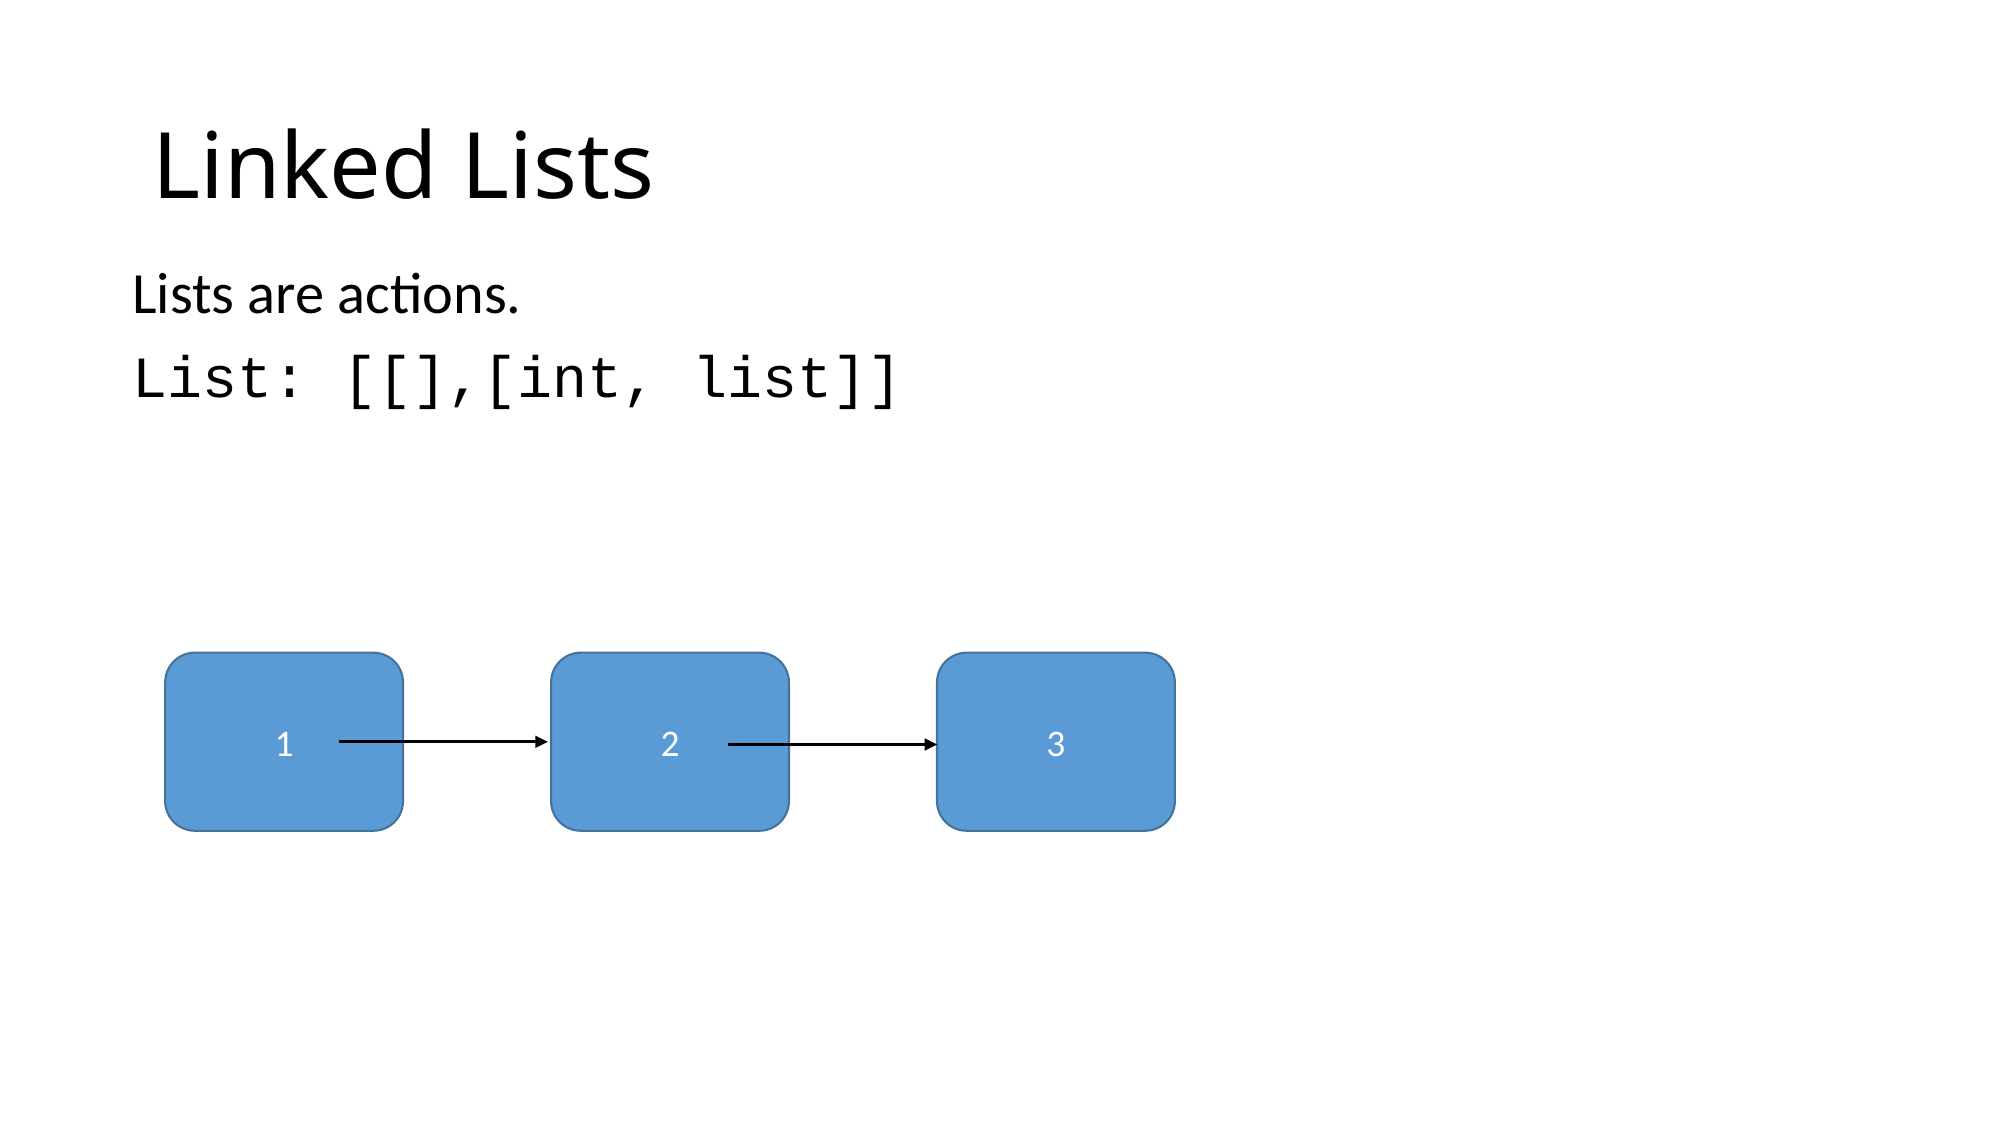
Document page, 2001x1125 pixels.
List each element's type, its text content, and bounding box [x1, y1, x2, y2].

text_box 2 [550, 651, 791, 832]
text_box 1 [164, 651, 405, 832]
title Linked Lists [137, 59, 1863, 278]
text_box 3 [935, 651, 1176, 832]
list Lists are actions. List: [[],[int, list]] [117, 256, 1843, 970]
